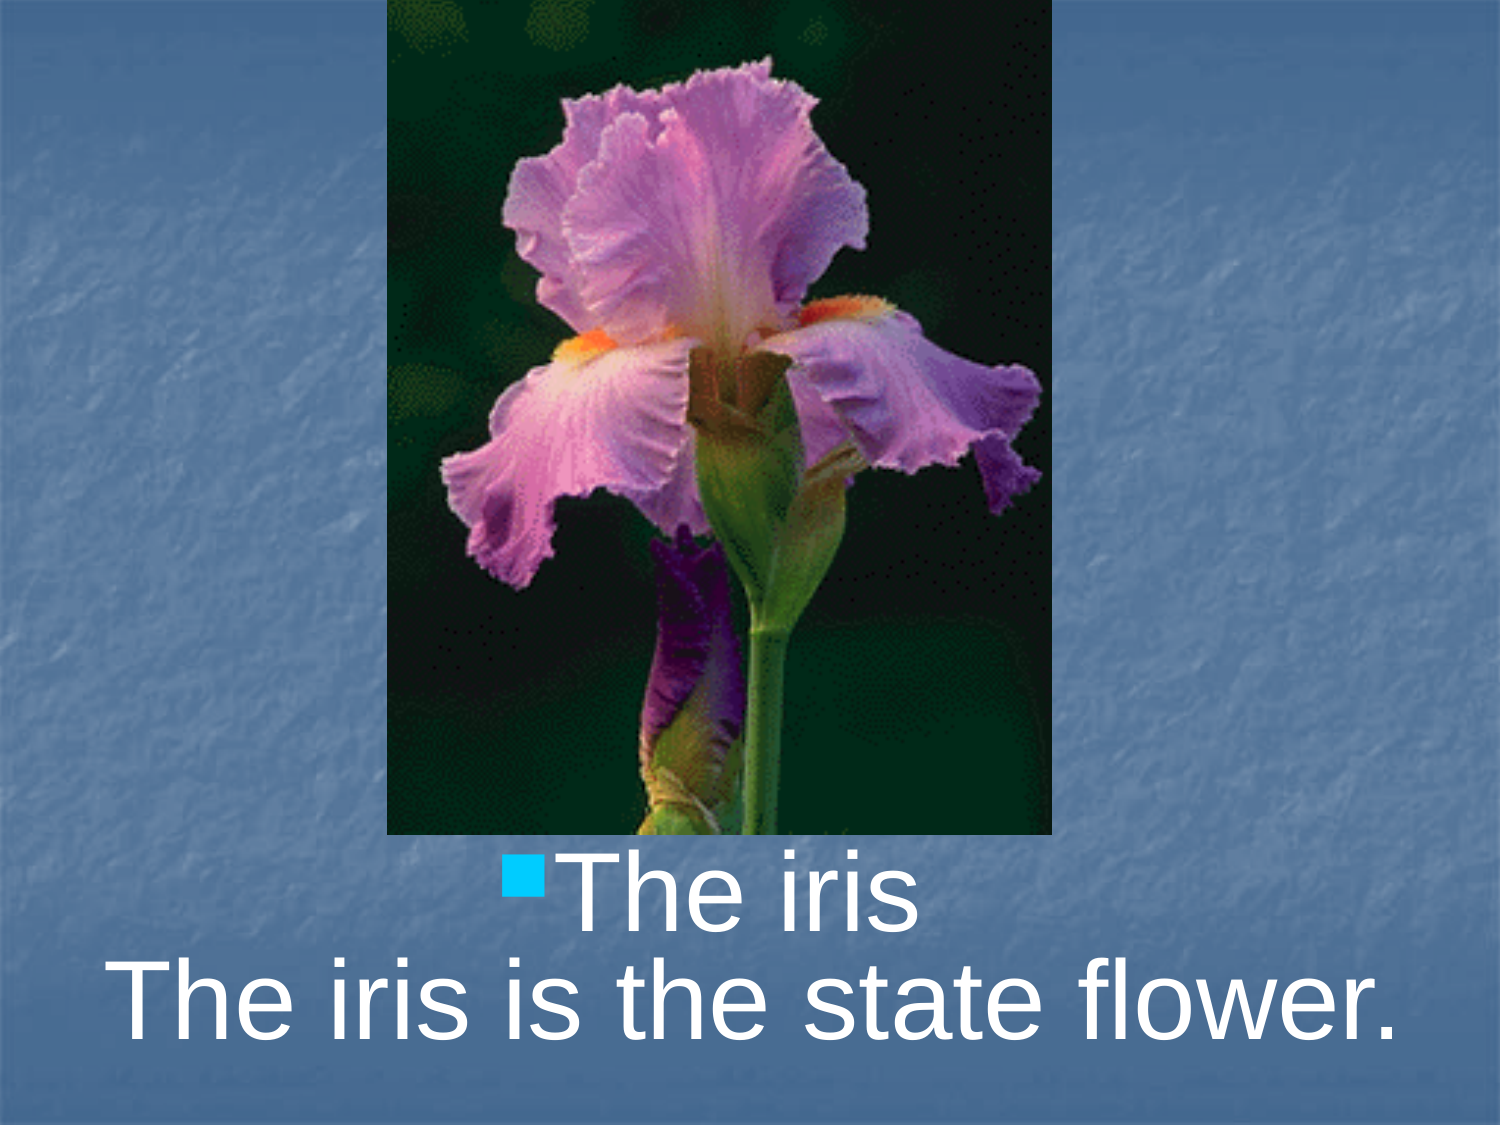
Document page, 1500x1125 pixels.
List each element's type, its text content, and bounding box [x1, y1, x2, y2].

picture [387, 0, 1052, 835]
list The iris The iris is the state flower. [0, 837, 1451, 1125]
